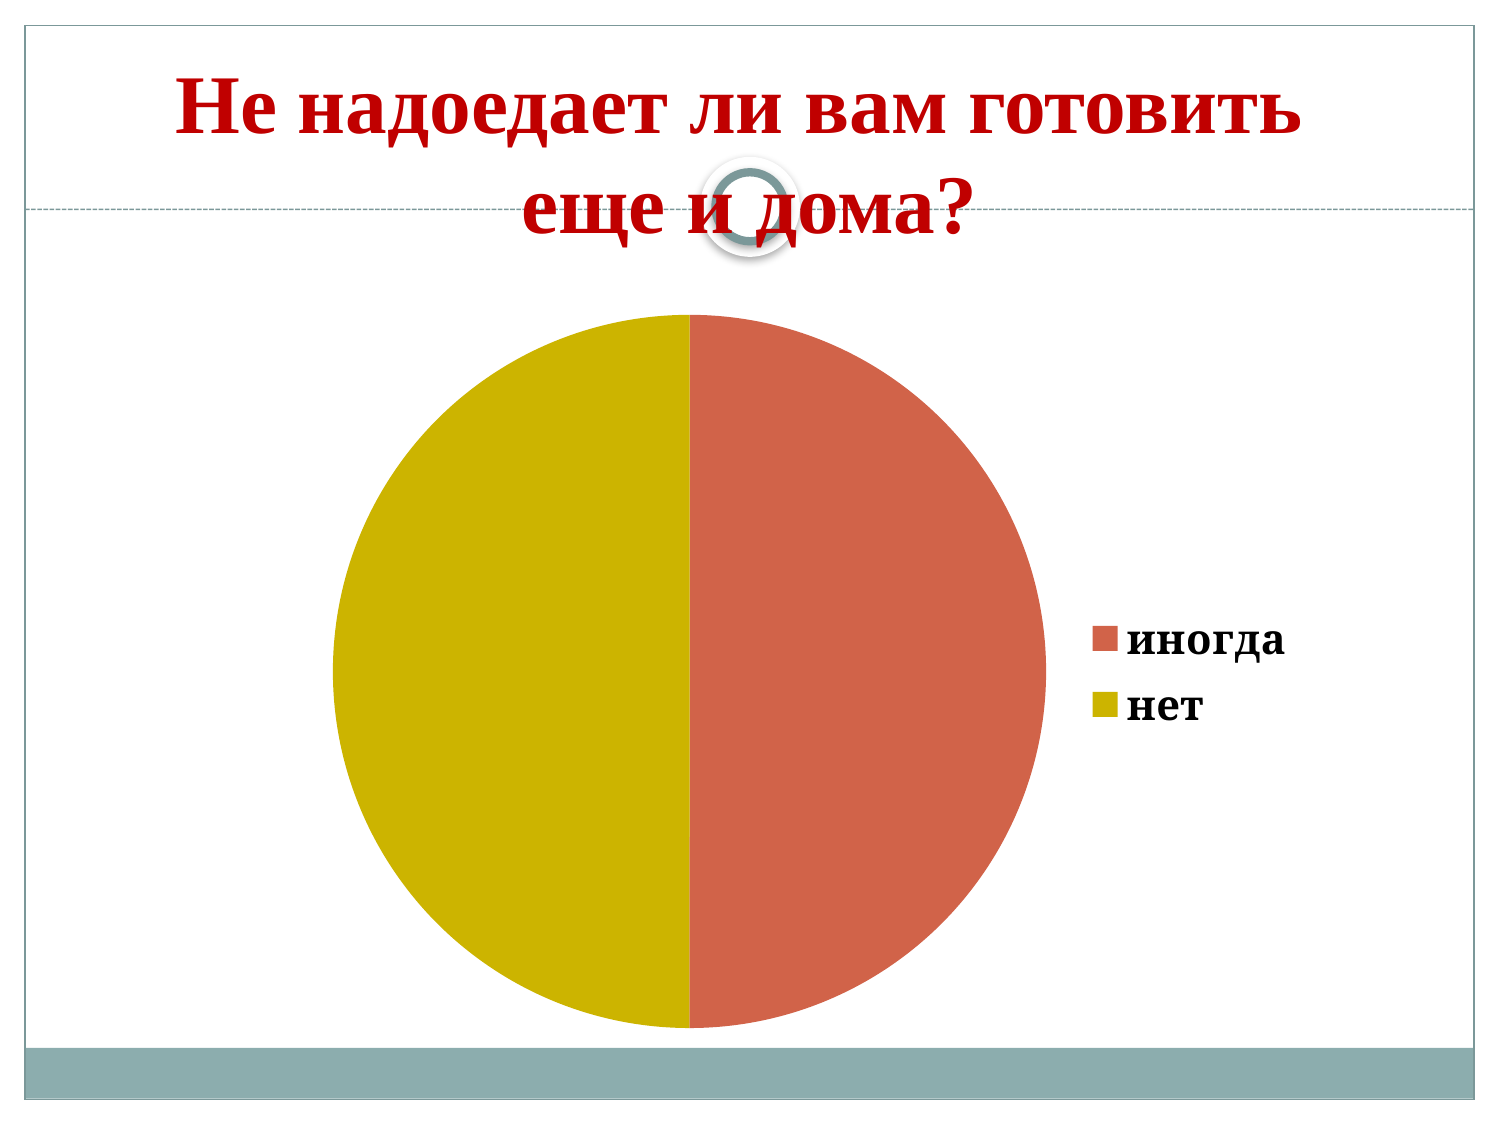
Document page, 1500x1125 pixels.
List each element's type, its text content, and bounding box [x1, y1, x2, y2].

title Не надоедает ли вам готовить еще и дома? [49, 37, 1450, 258]
chart [299, 299, 1313, 1044]
